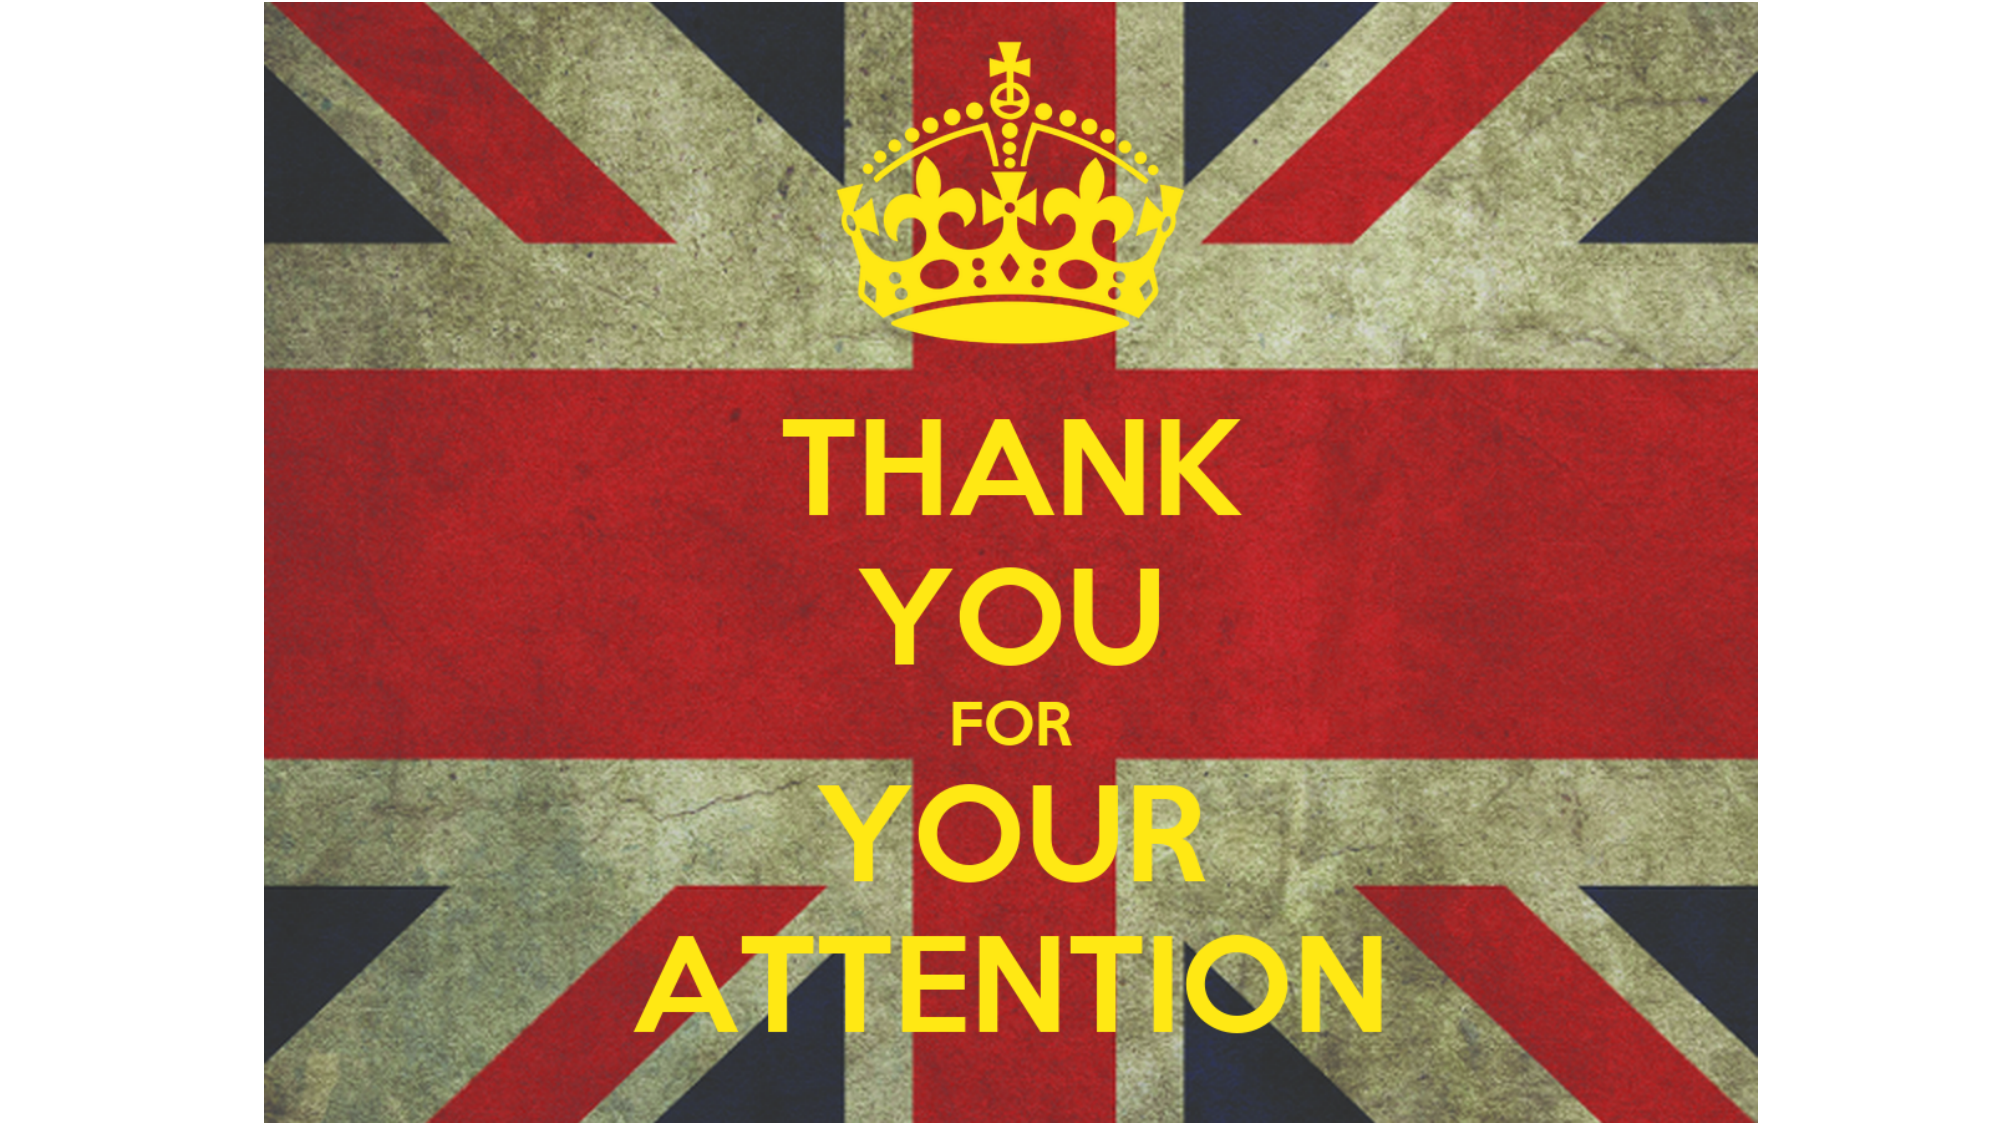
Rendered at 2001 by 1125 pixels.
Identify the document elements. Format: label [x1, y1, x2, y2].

list [264, 2, 1758, 1123]
